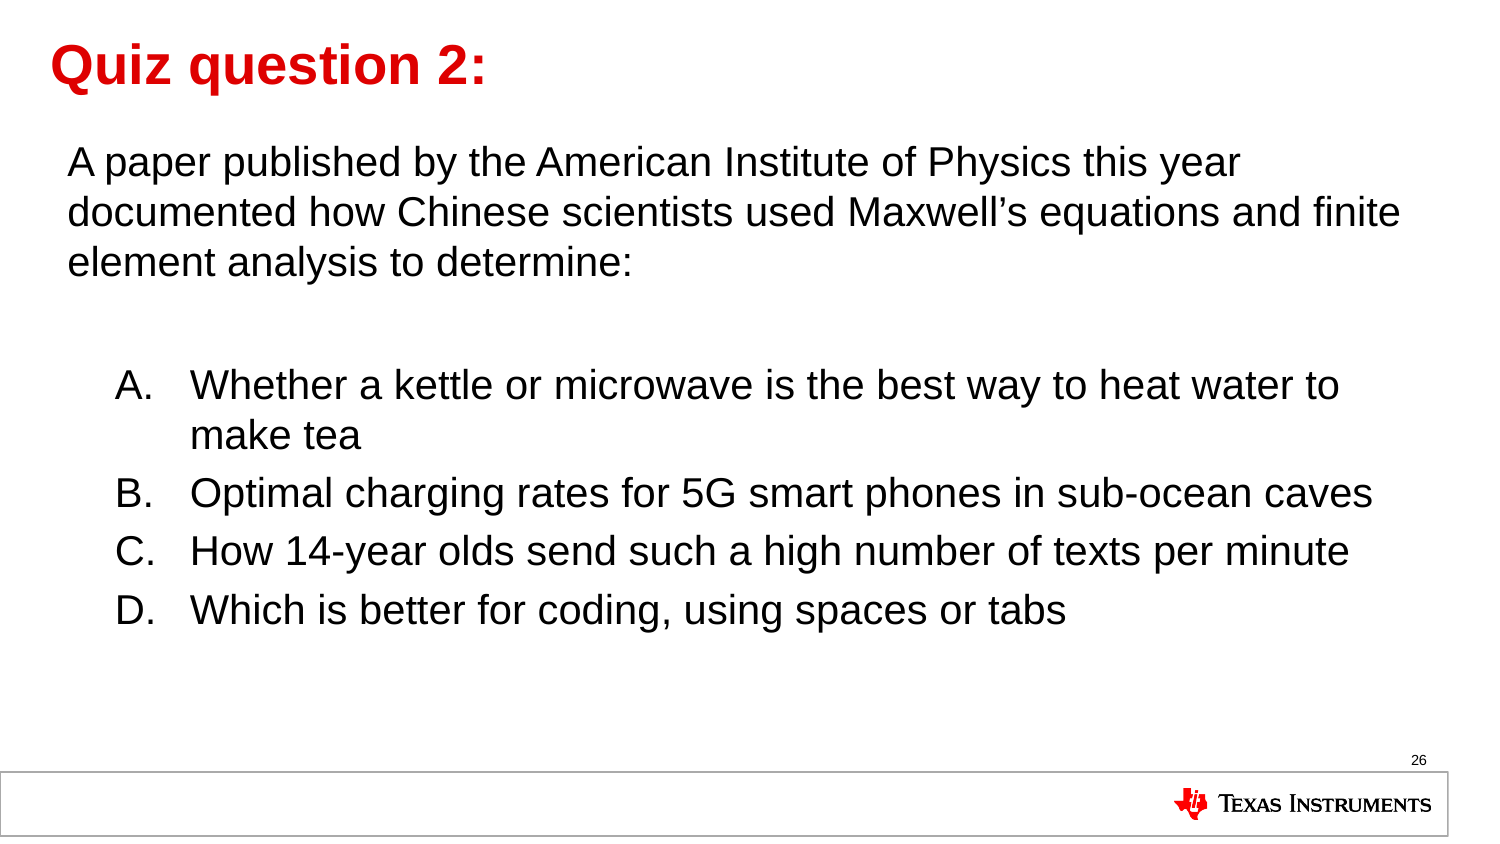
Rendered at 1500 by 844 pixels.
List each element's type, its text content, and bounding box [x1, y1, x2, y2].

slide_number 26 [1089, 744, 1440, 770]
list A paper published by the American Institute of Physics this year documented how Chinese scientists used Maxwell’s equations and finite element analysis to determine: Whether a kettle or microwave is the best way to heat water to make tea Optimal charging rates for 5G smart phones in sub-ocean caves How 14-year olds send such a high number of texts per minute Which is better for coding, using spaces or tabs [54, 128, 1444, 738]
picture [1174, 788, 1431, 820]
title Quiz question 2: [37, 17, 1426, 119]
